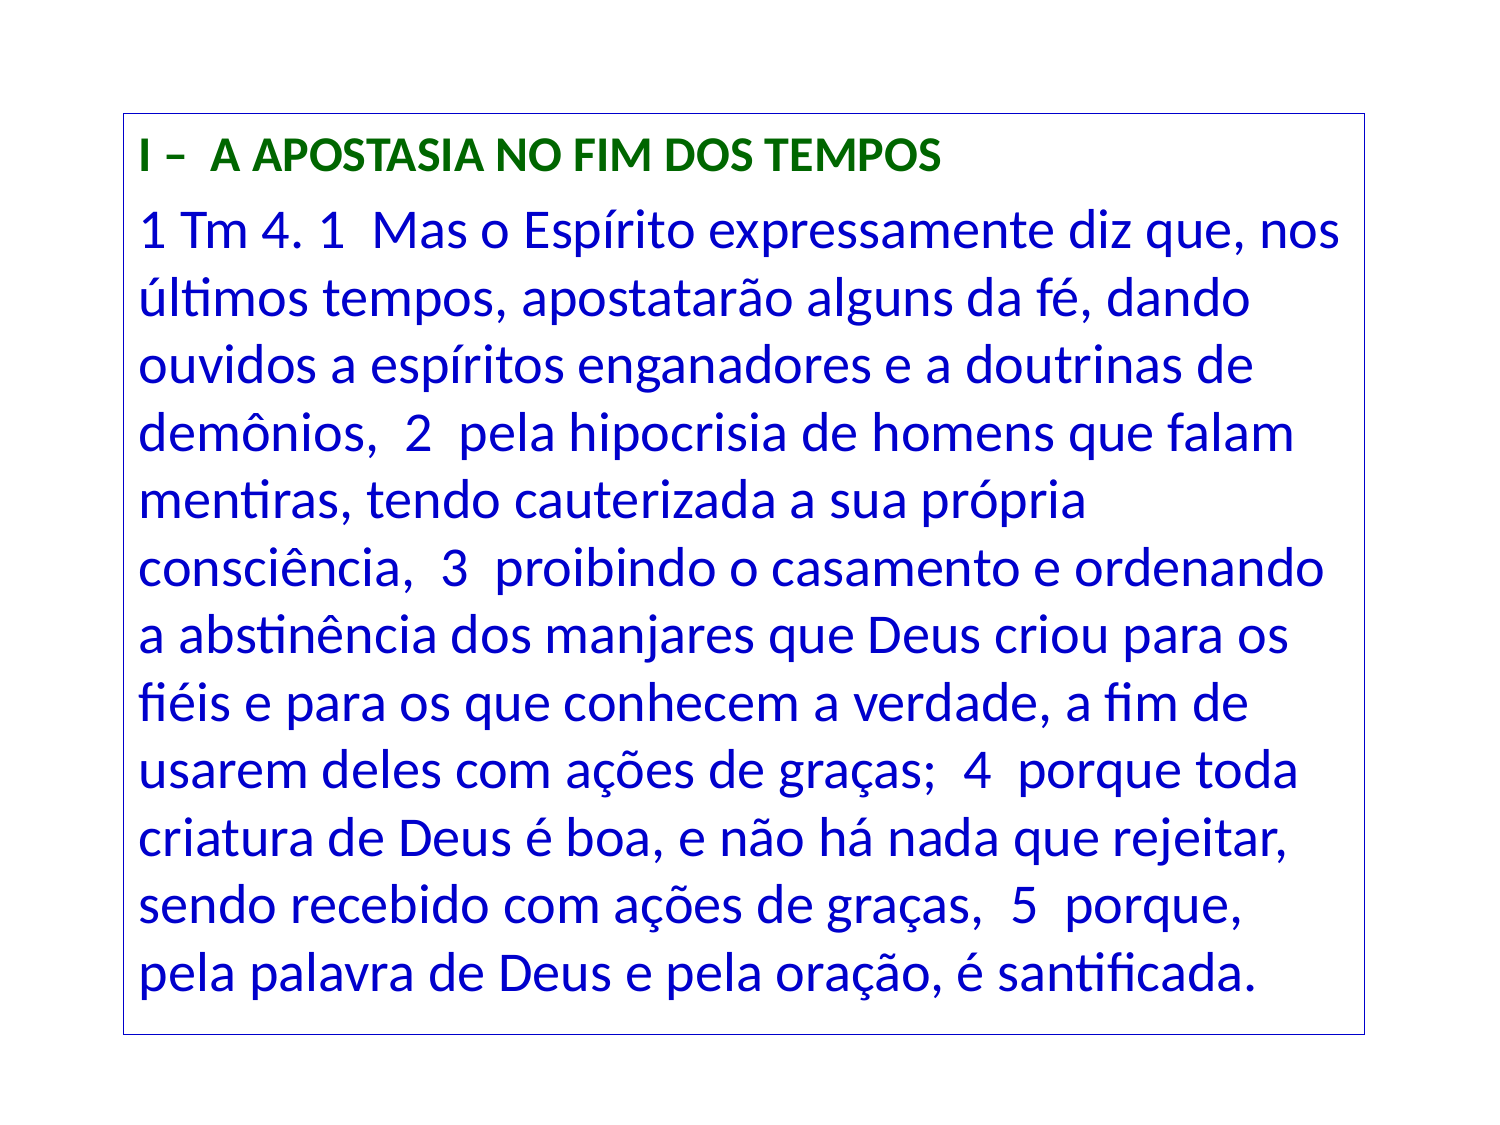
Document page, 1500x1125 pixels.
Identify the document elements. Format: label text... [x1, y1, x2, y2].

list I – A APOSTASIA NO FIM DOS TEMPOS 1 Tm 4. 1 Mas o Espírito expressamente diz que, nos últimos tempos, apostatarão alguns da fé, dando ouvidos a espíritos enganadores e a doutrinas de demônios, 2 pela hipocrisia de homens que falam mentiras, tendo cauterizada a sua própria consciência, 3 proibindo o casamento e ordenando a abstinência dos manjares que Deus criou para os fiéis e para os que conhecem a verdade, a fim de usarem deles com ações de graças; 4 porque toda criatura de Deus é boa, e não há nada que rejeitar, sendo recebido com ações de graças, 5 porque, pela palavra de Deus e pela oração, é santificada. [123, 113, 1365, 1035]
